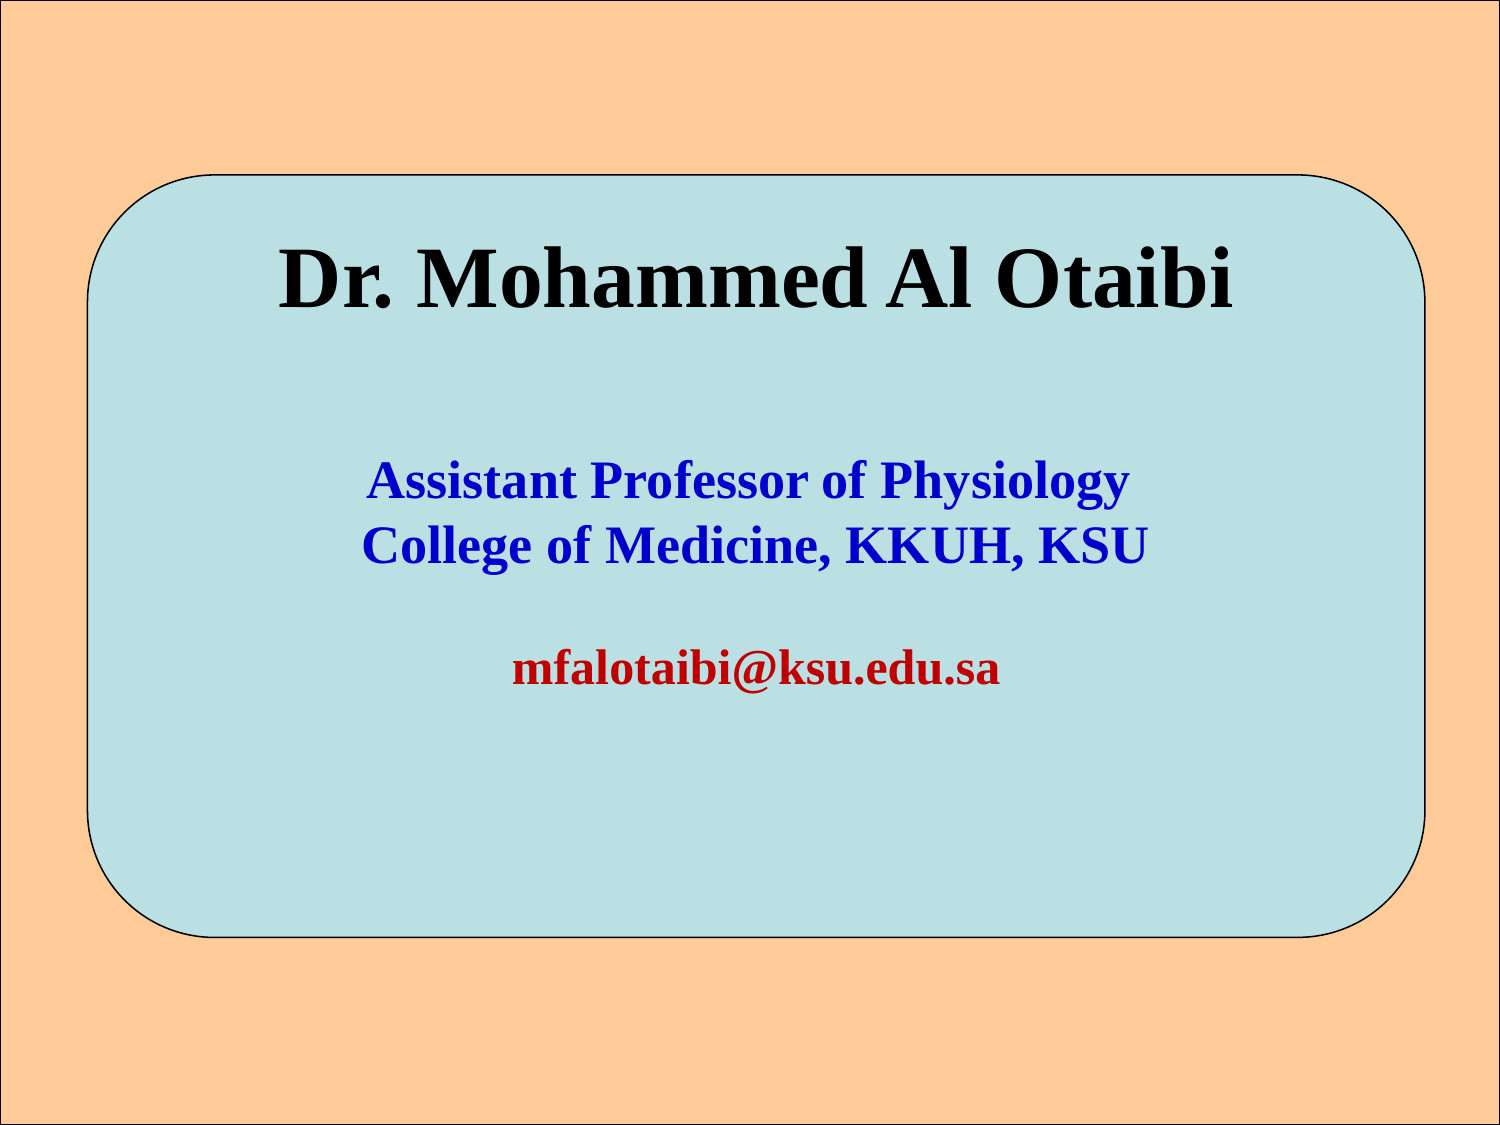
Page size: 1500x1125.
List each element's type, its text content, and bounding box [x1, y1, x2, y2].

text_box Dr. Mohammed Al Otaibi Assistant Professor of Physiology College of Medicine, KKUH, KSU mfalotaibi@ksu.edu.sa [87, 174, 1425, 938]
text_box [0, 0, 1500, 1125]
